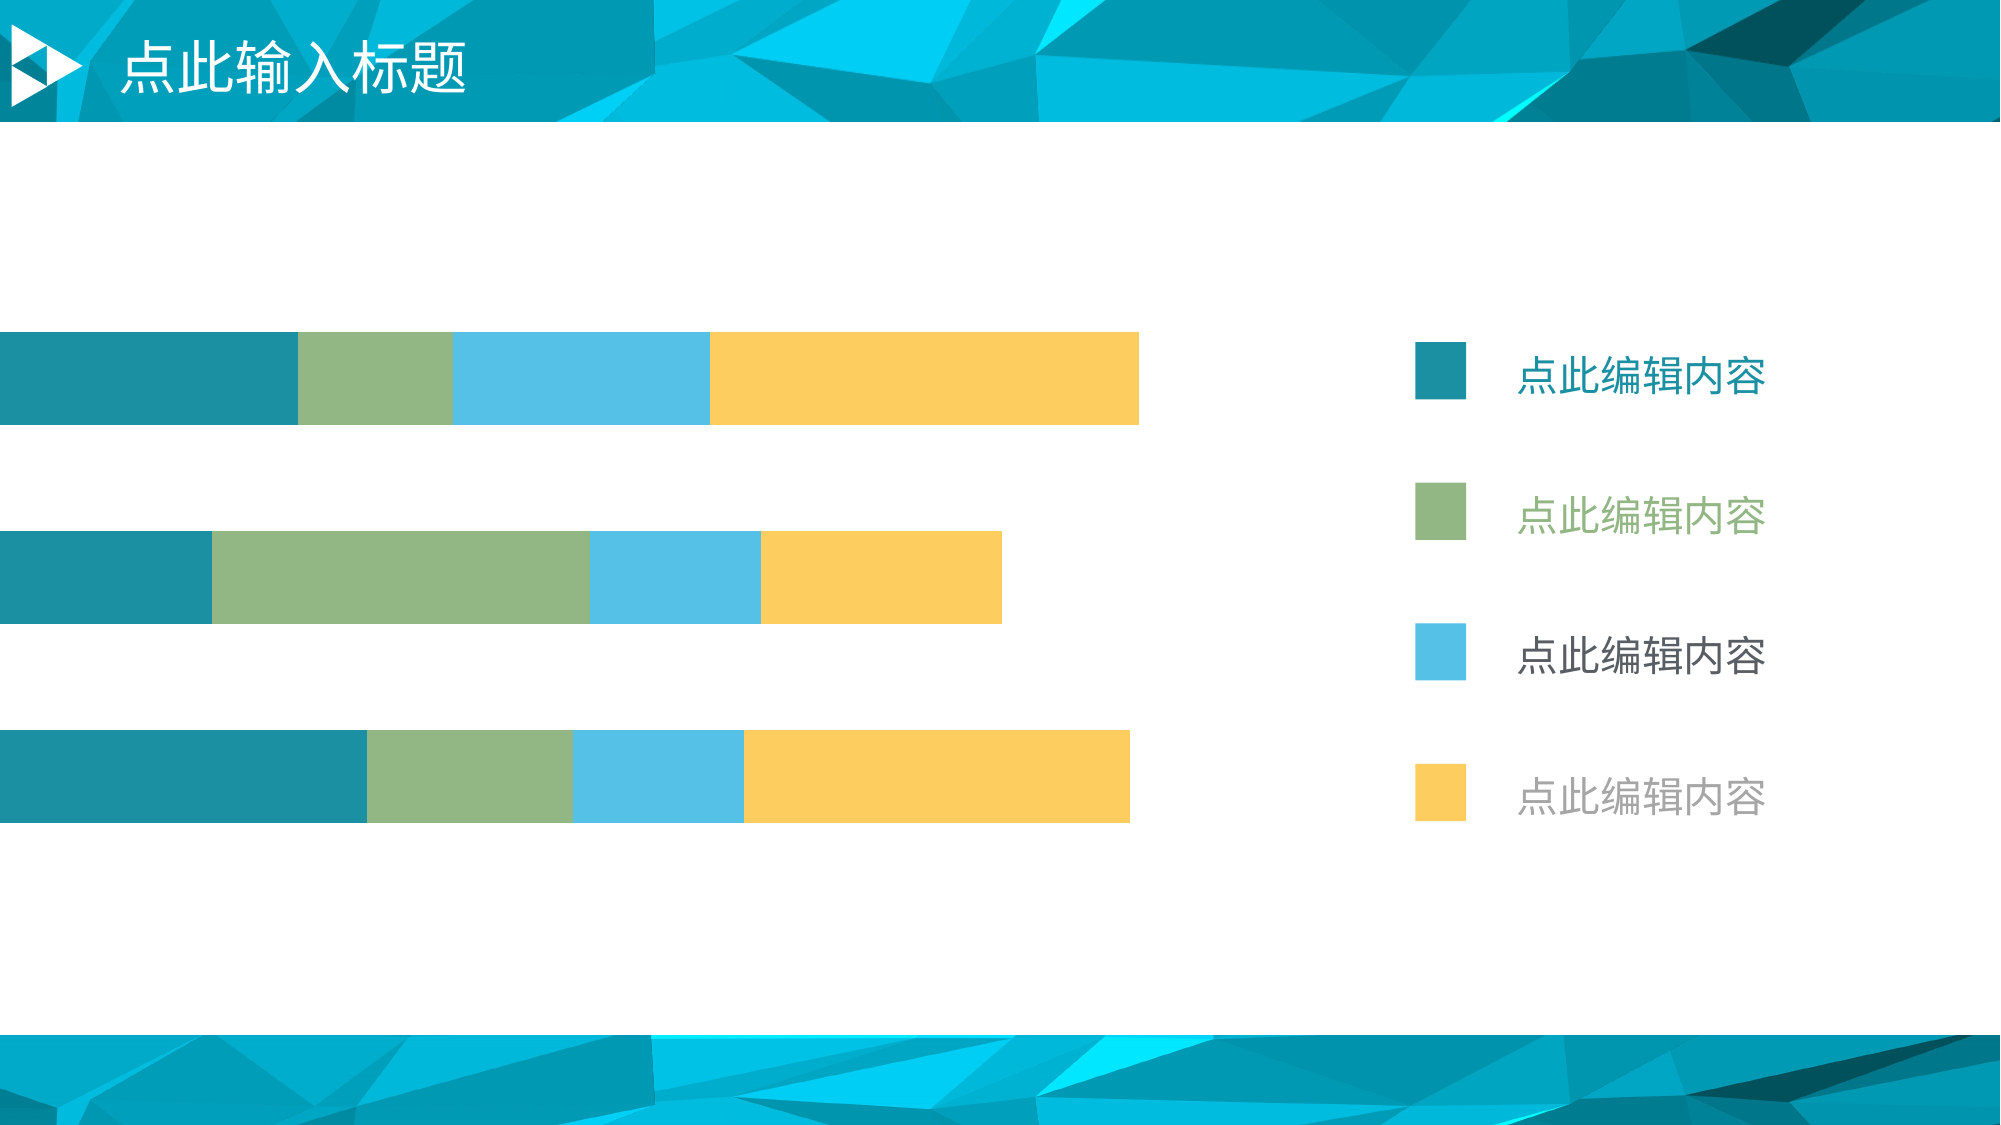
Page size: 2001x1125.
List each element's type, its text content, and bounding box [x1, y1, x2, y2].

chart [0, 0, 1222, 904]
picture [1222, 0, 2000, 122]
text_box 点此编辑内容 [1502, 762, 2000, 828]
text_box 点此编辑内容 [1502, 342, 2000, 407]
text_box 点此编辑内容 [1502, 482, 2000, 548]
text_box 点此编辑内容 [1502, 622, 2000, 688]
picture [0, 1035, 2000, 1125]
text_box [1414, 622, 1467, 681]
text_box [1414, 341, 1467, 400]
text_box [1414, 763, 1467, 822]
text_box [1414, 482, 1467, 541]
